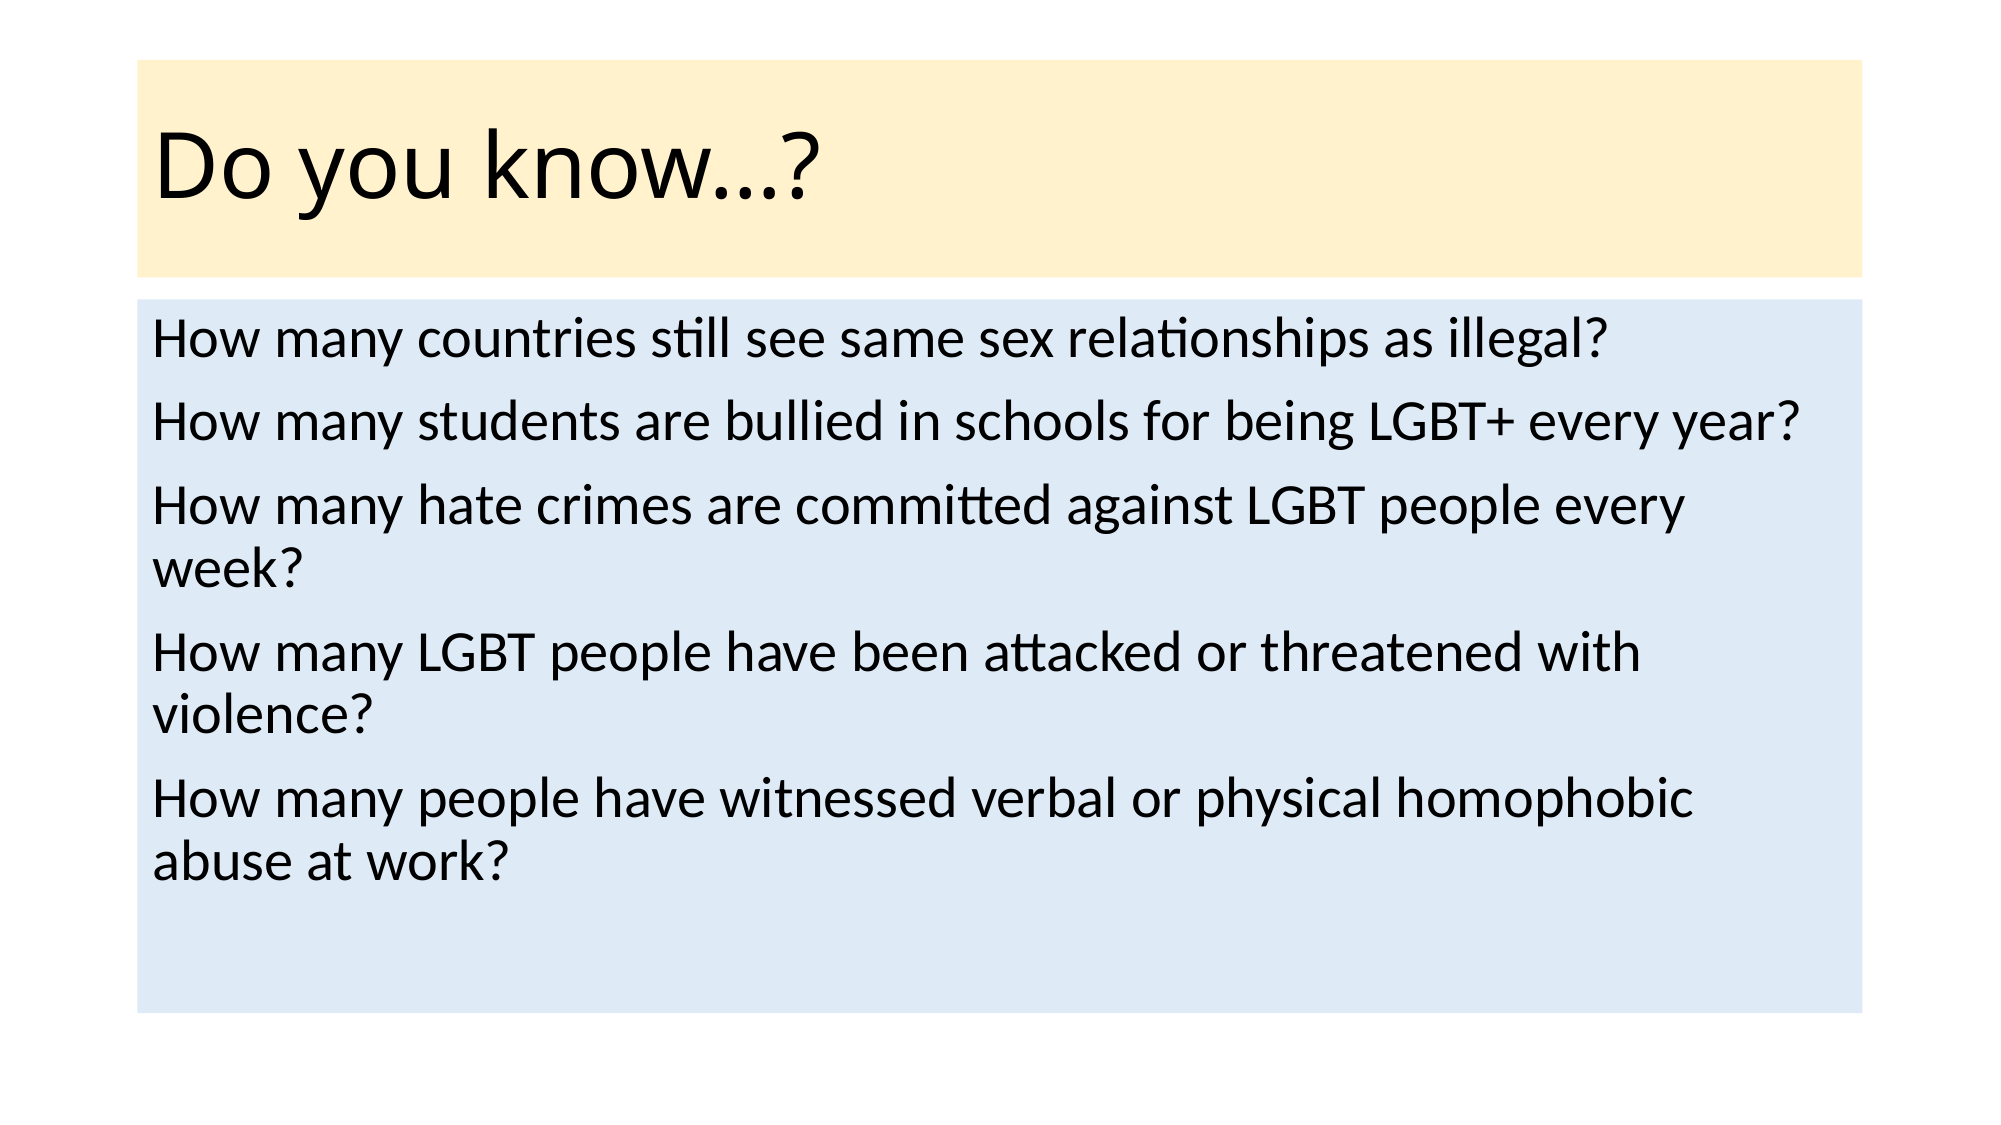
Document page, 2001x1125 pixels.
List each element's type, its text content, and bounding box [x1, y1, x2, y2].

title Do you know…? [137, 59, 1863, 278]
list How many countries still see same sex relationships as illegal? How many students are bullied in schools for being LGBT+ every year? How many hate crimes are committed against LGBT people every week? How many LGBT people have been attacked or threatened with violence? How many people have witnessed verbal or physical homophobic abuse at work? [137, 299, 1863, 1014]
